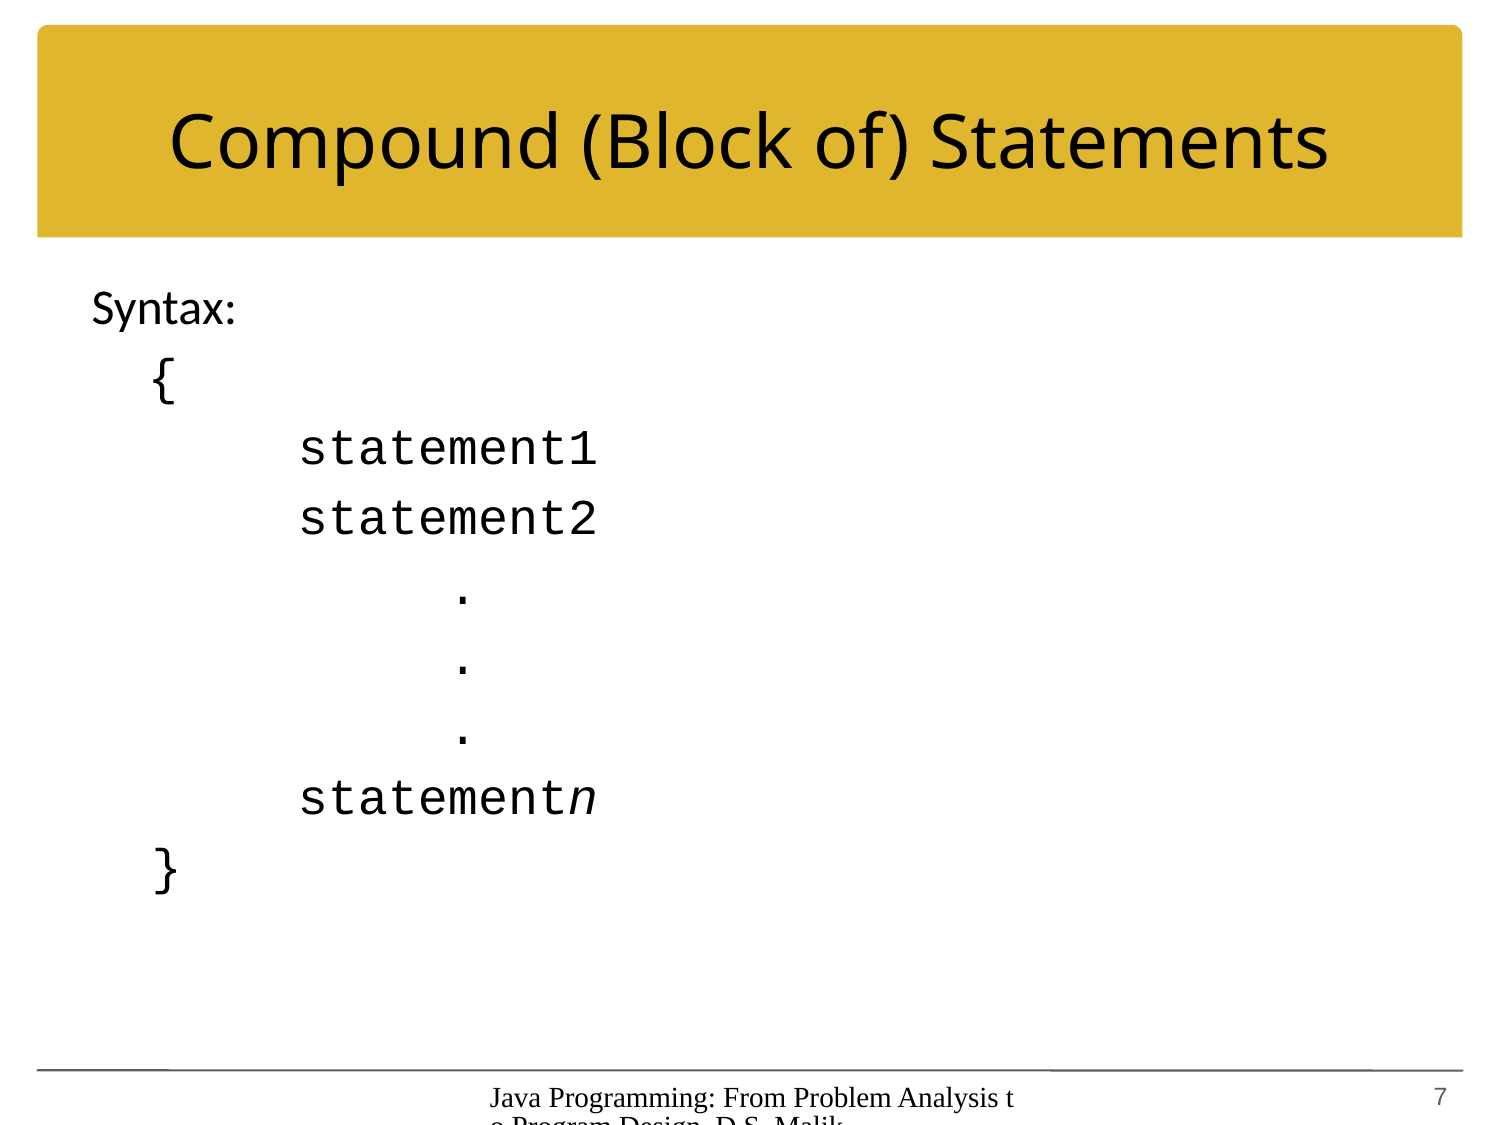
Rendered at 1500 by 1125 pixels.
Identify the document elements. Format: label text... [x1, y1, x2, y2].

text_box Syntax: { statement1 statement2 . . . statementn } [76, 267, 1400, 988]
slide_number 7 [1112, 1069, 1463, 1123]
footer Java Programming: From Problem Analysis to Program Design, D.S. Malik [474, 1069, 1038, 1123]
title Compound (Block of) Statements [49, 44, 1451, 233]
